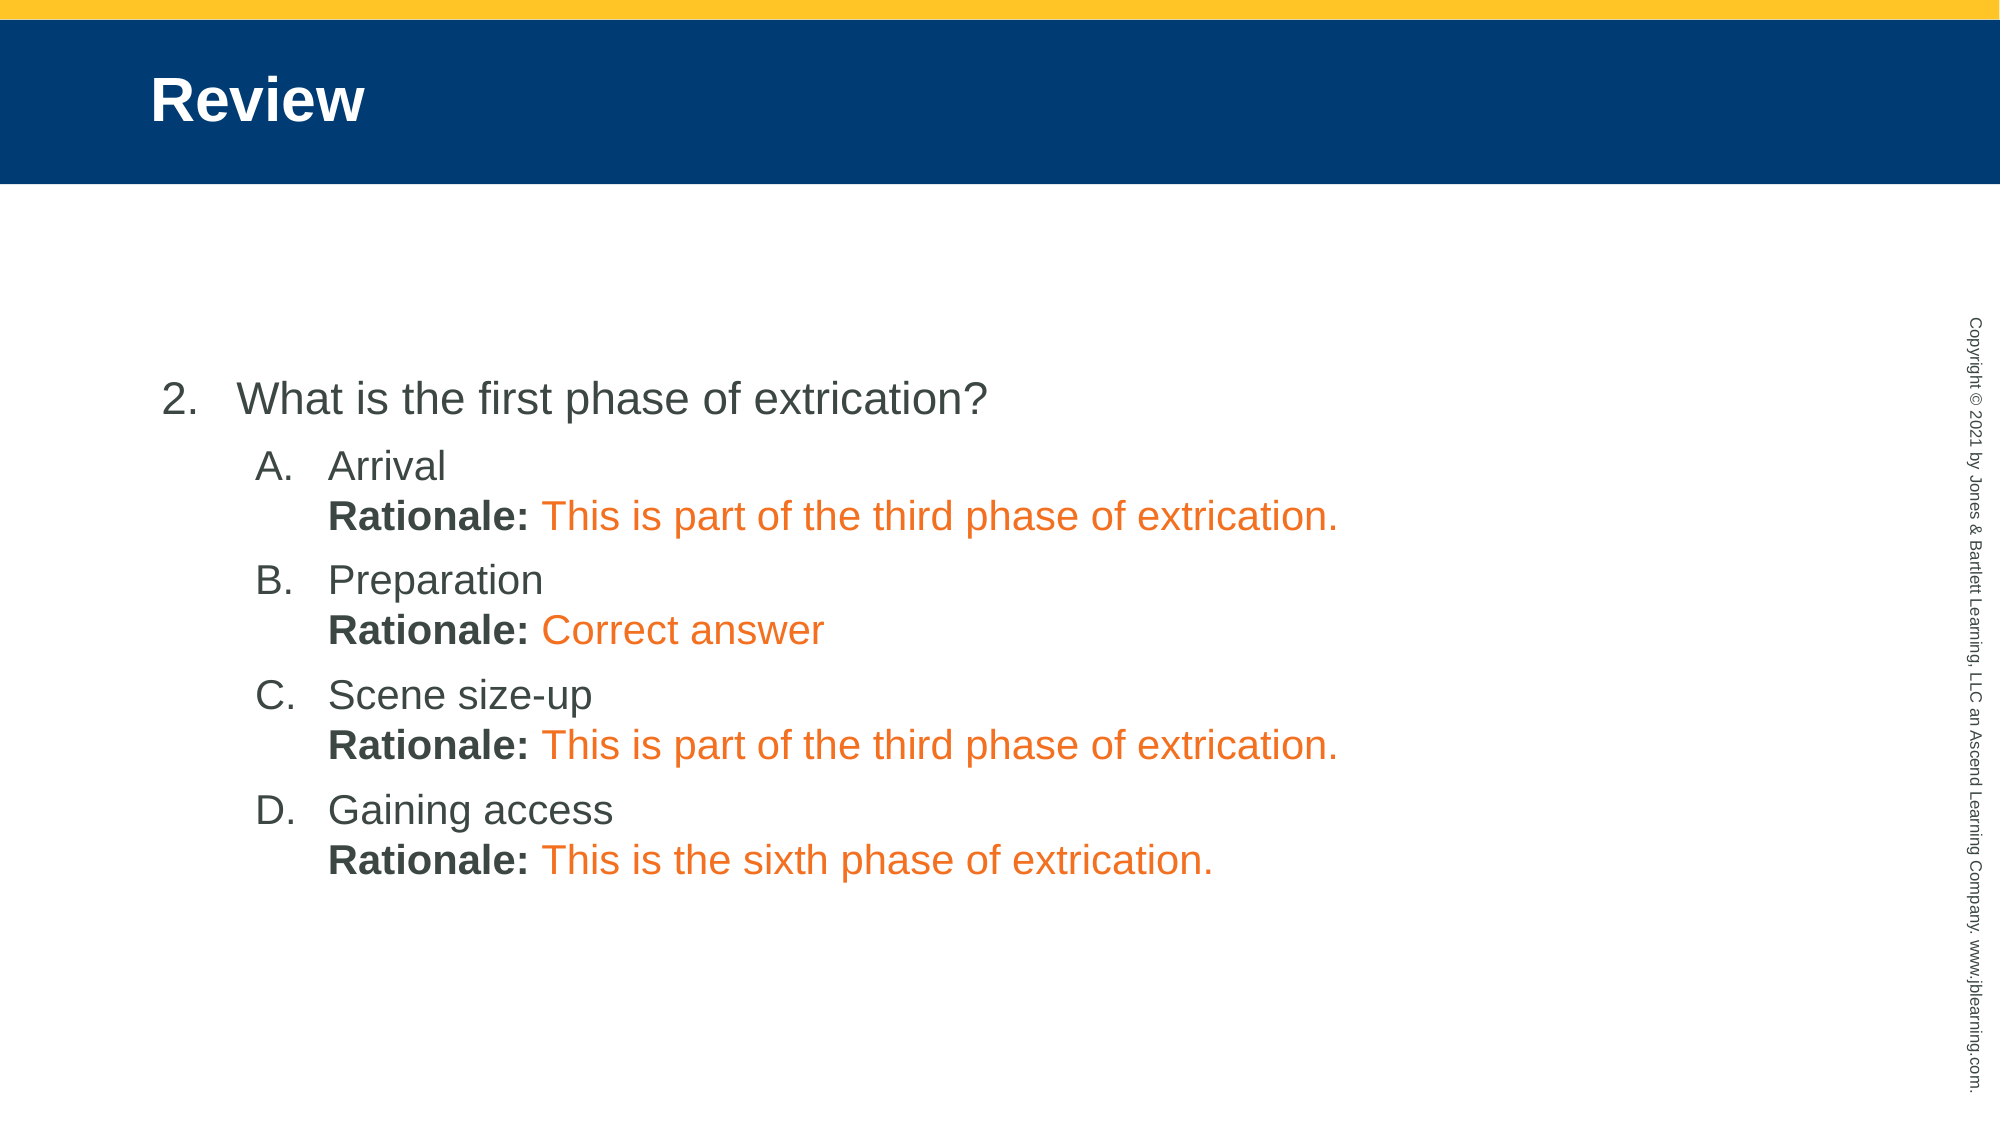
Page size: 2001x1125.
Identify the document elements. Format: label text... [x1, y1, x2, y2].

list What is the first phase of extrication? Arrival Rationale: This is part of the third phase of extrication. Preparation Rationale: Correct answer Scene size-up Rationale: This is part of the third phase of extrication. Gaining access Rationale: This is the sixth phase of extrication. [146, 361, 1859, 1016]
title Review [0, 19, 2000, 185]
